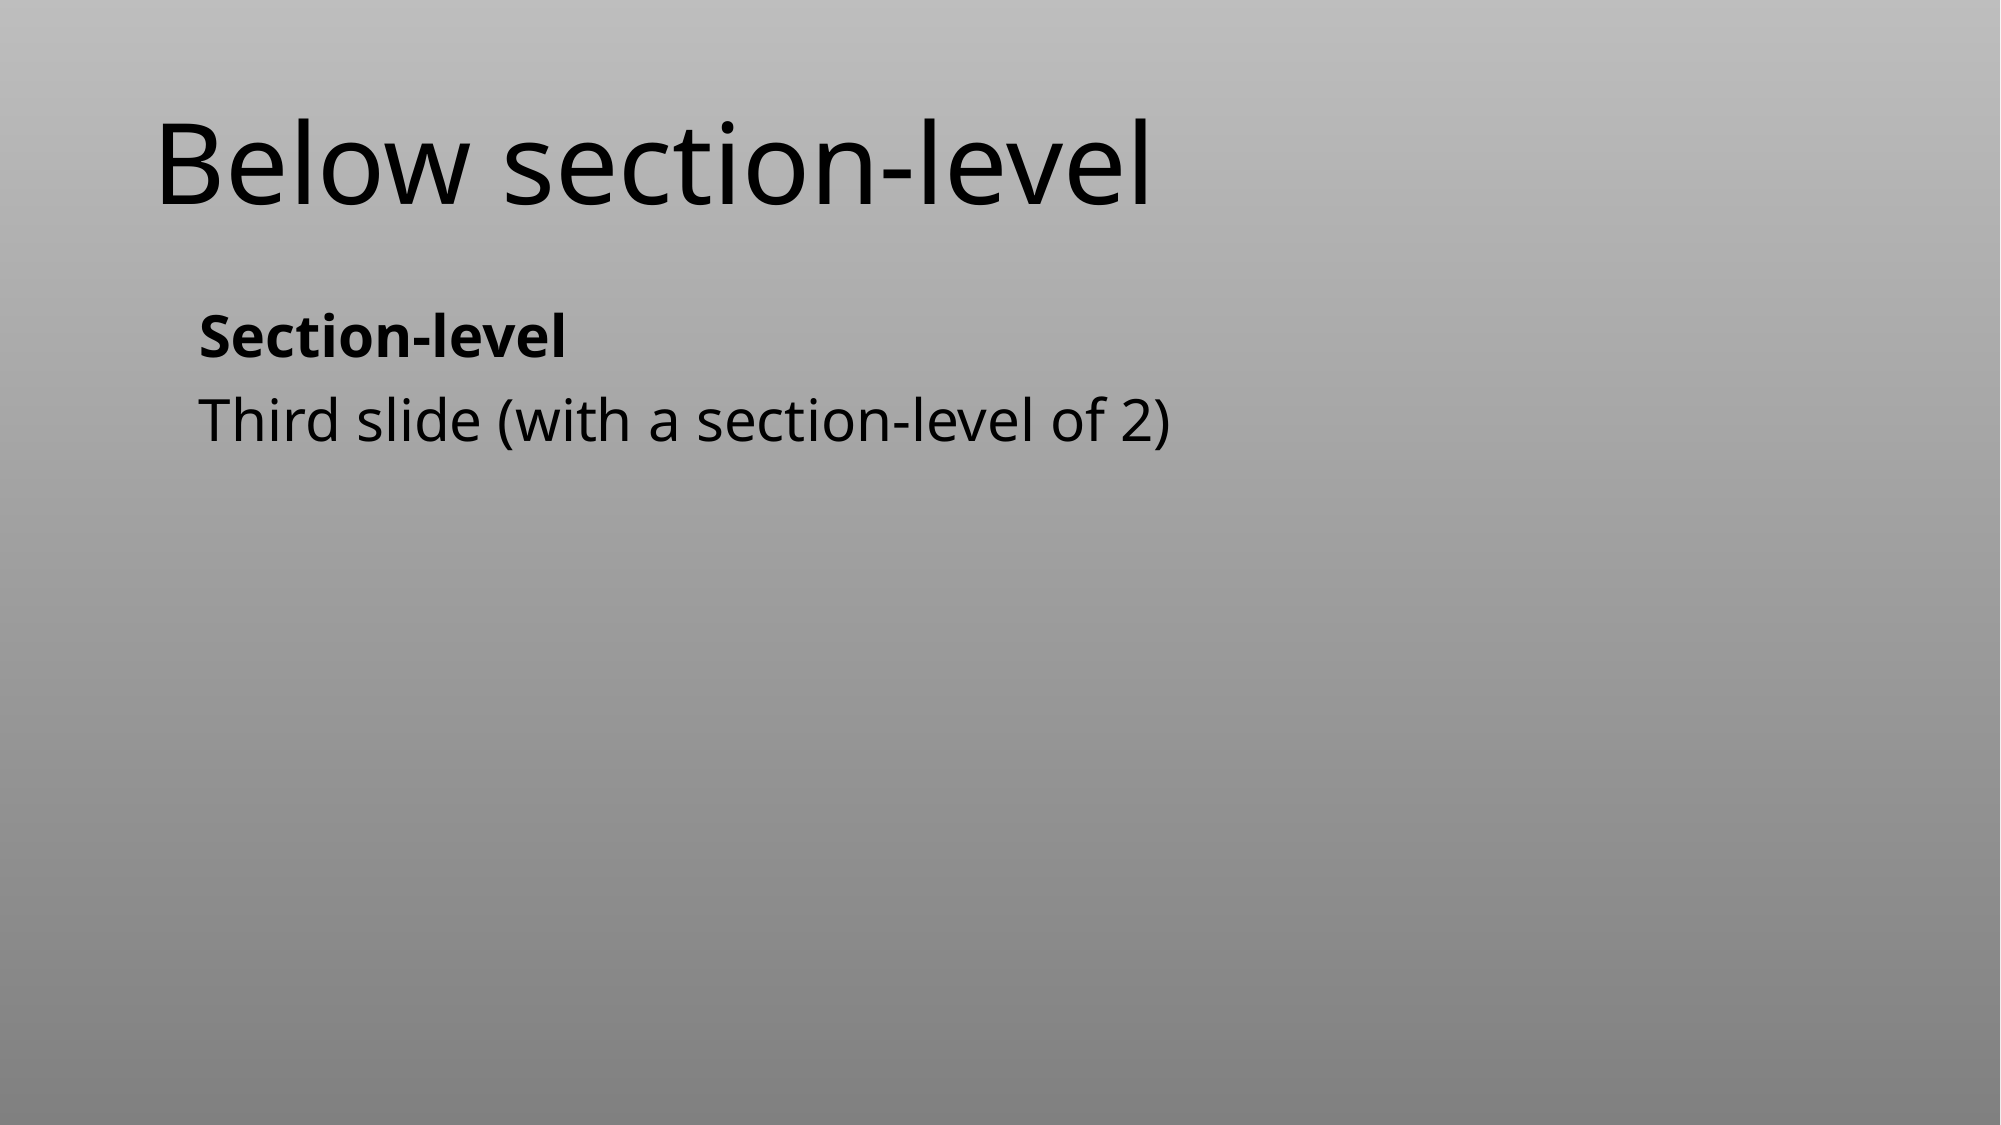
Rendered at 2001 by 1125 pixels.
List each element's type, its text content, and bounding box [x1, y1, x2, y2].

picture [0, 0, 2001, 1125]
list Section-level Third slide (with a section-level of 2) [183, 299, 1863, 1014]
title Below section-level [137, 59, 1863, 278]
